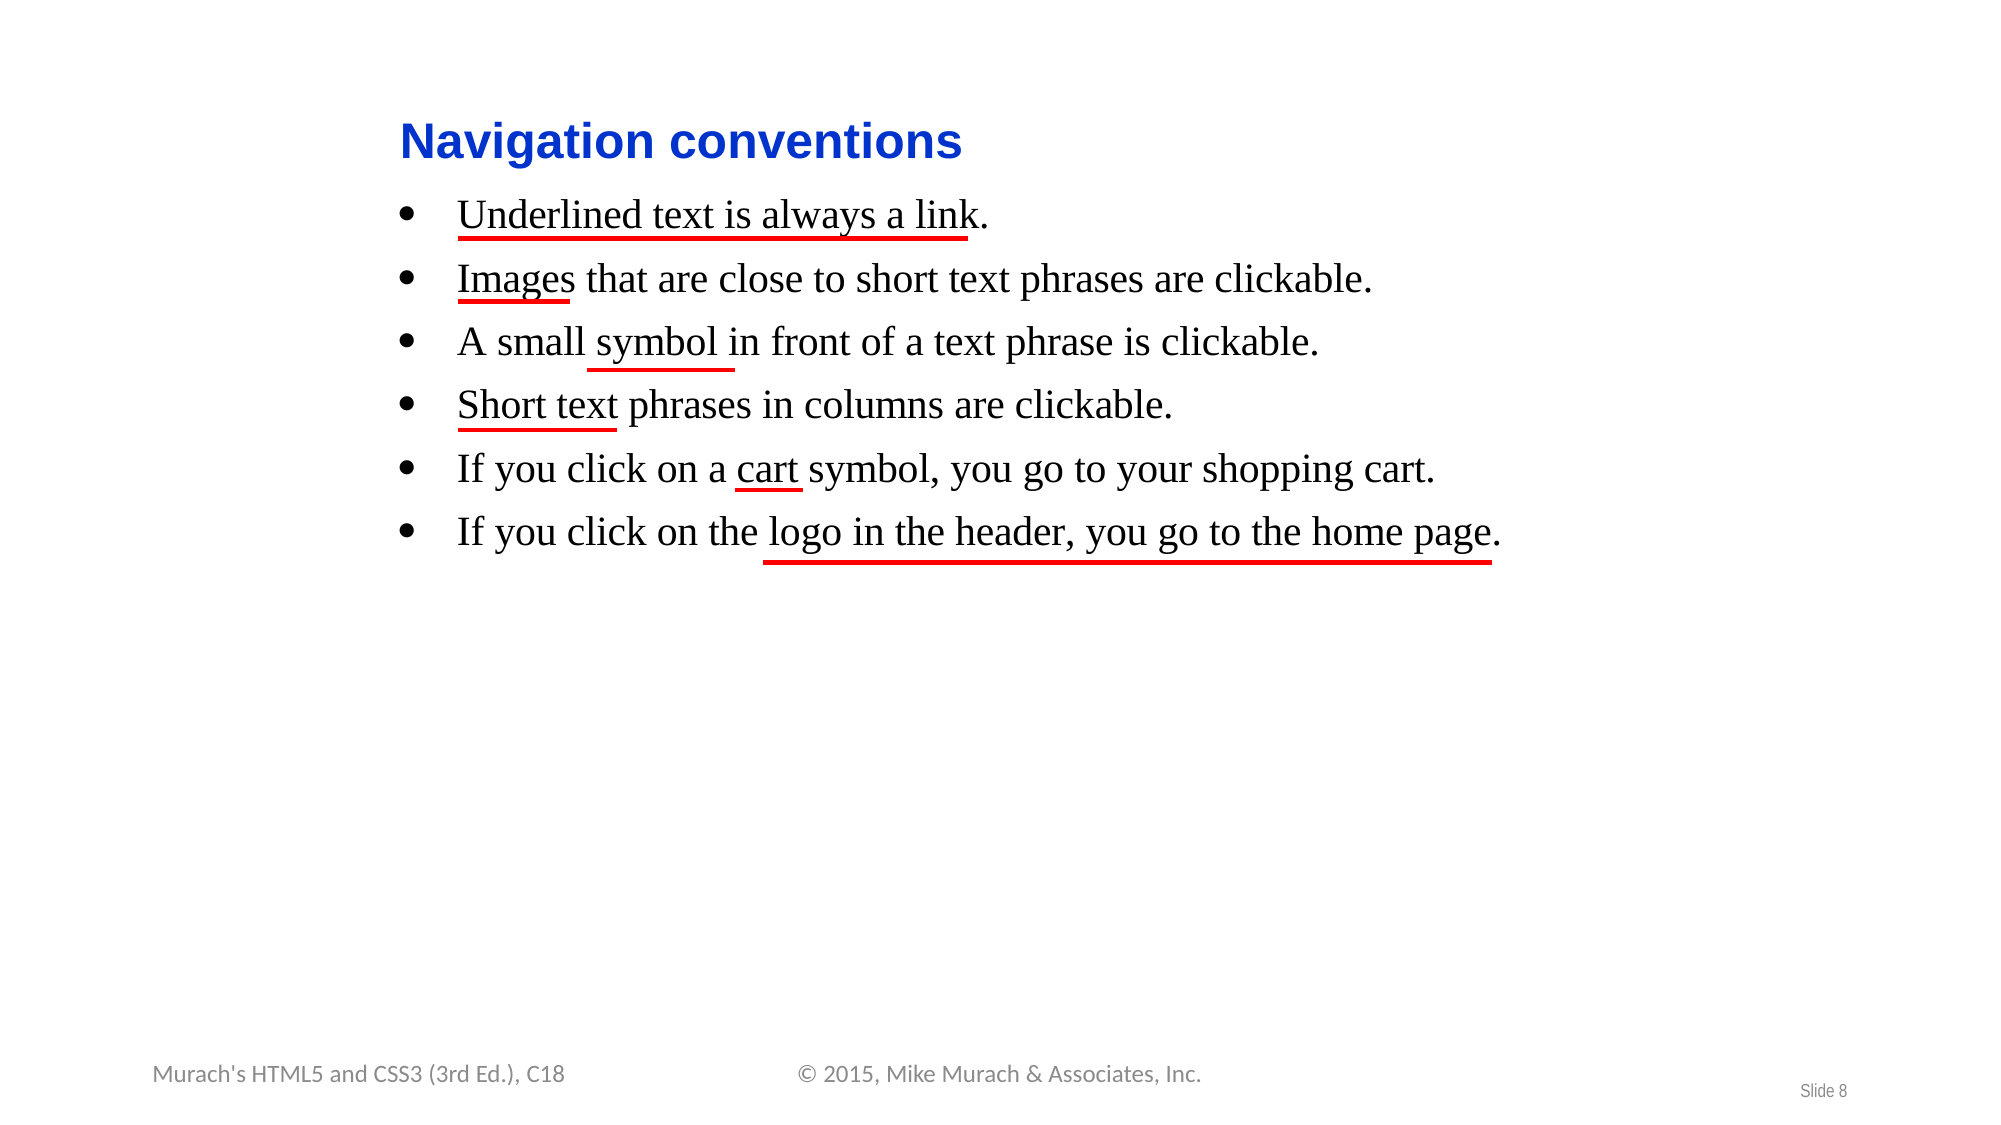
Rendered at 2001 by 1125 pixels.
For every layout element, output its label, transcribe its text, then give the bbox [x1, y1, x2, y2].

slide_number Murach's HTML5 and CSS3 (3rd Ed.), C18 [137, 1042, 588, 1103]
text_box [399, 187, 1598, 568]
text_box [399, 112, 1598, 183]
slide_number Slide 8 [1412, 1042, 1863, 1103]
footer © 2015, Mike Murach & Associates, Inc. [662, 1042, 1338, 1103]
